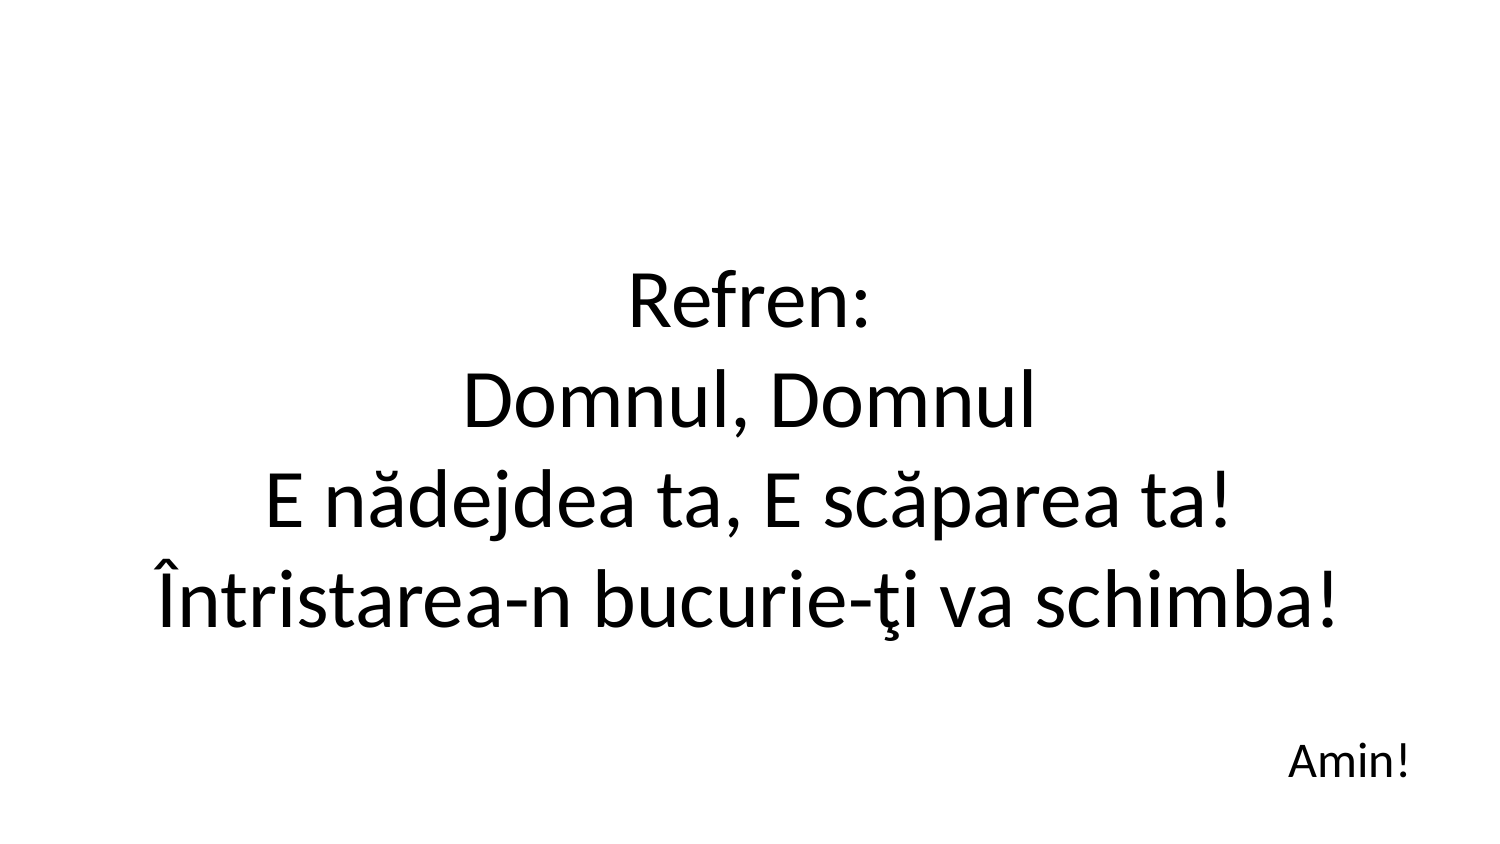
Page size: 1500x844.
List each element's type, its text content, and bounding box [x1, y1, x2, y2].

text_box Amin! [1273, 674, 1427, 795]
text_box Refren: Domnul, Domnul E nădejdea ta, E scăparea ta! Întristarea-n bucurie-ţi va schimba! [142, 192, 1358, 652]
